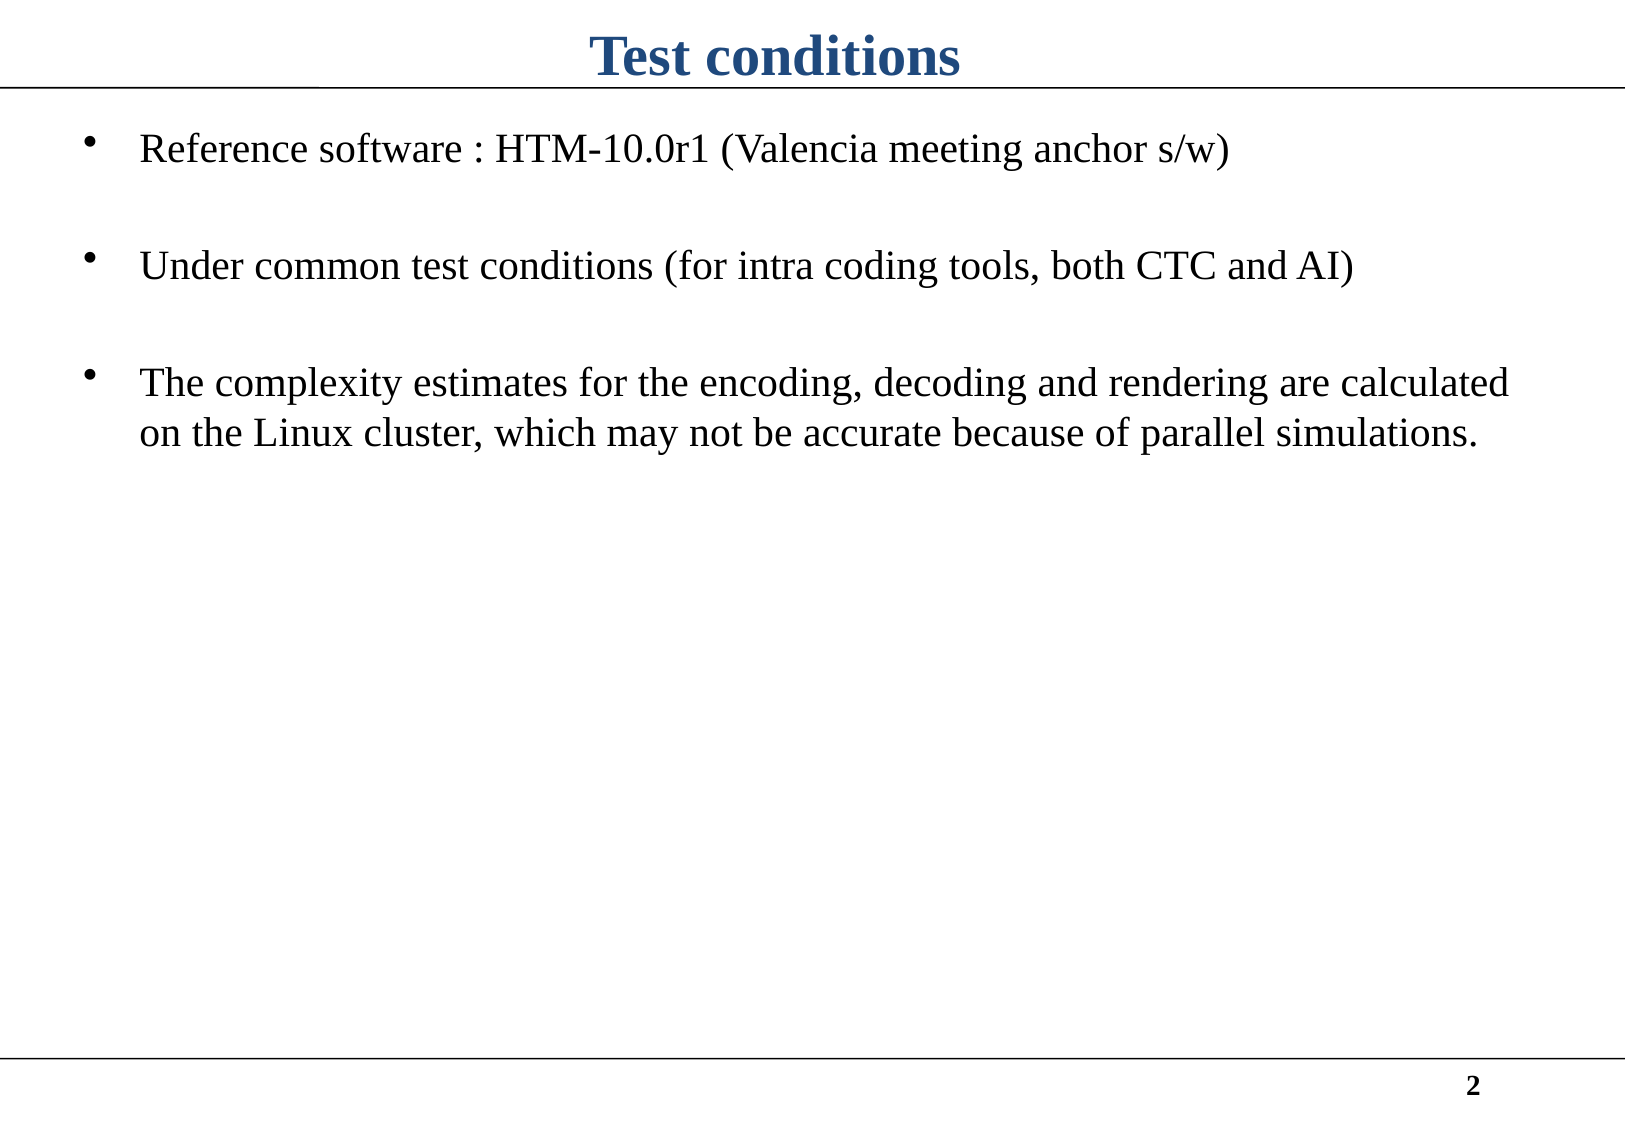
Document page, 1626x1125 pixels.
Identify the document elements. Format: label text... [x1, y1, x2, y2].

slide_number 2 [1403, 1058, 1544, 1106]
title Test conditions [68, 9, 1484, 94]
list Reference software : HTM-10.0r1 (Valencia meeting anchor s/w) Under common test conditions (for intra coding tools, both CTC and AI) The complexity estimates for the encoding, decoding and rendering are calculated on the Linux cluster, which may not be accurate because of parallel simulations. [68, 113, 1544, 1005]
